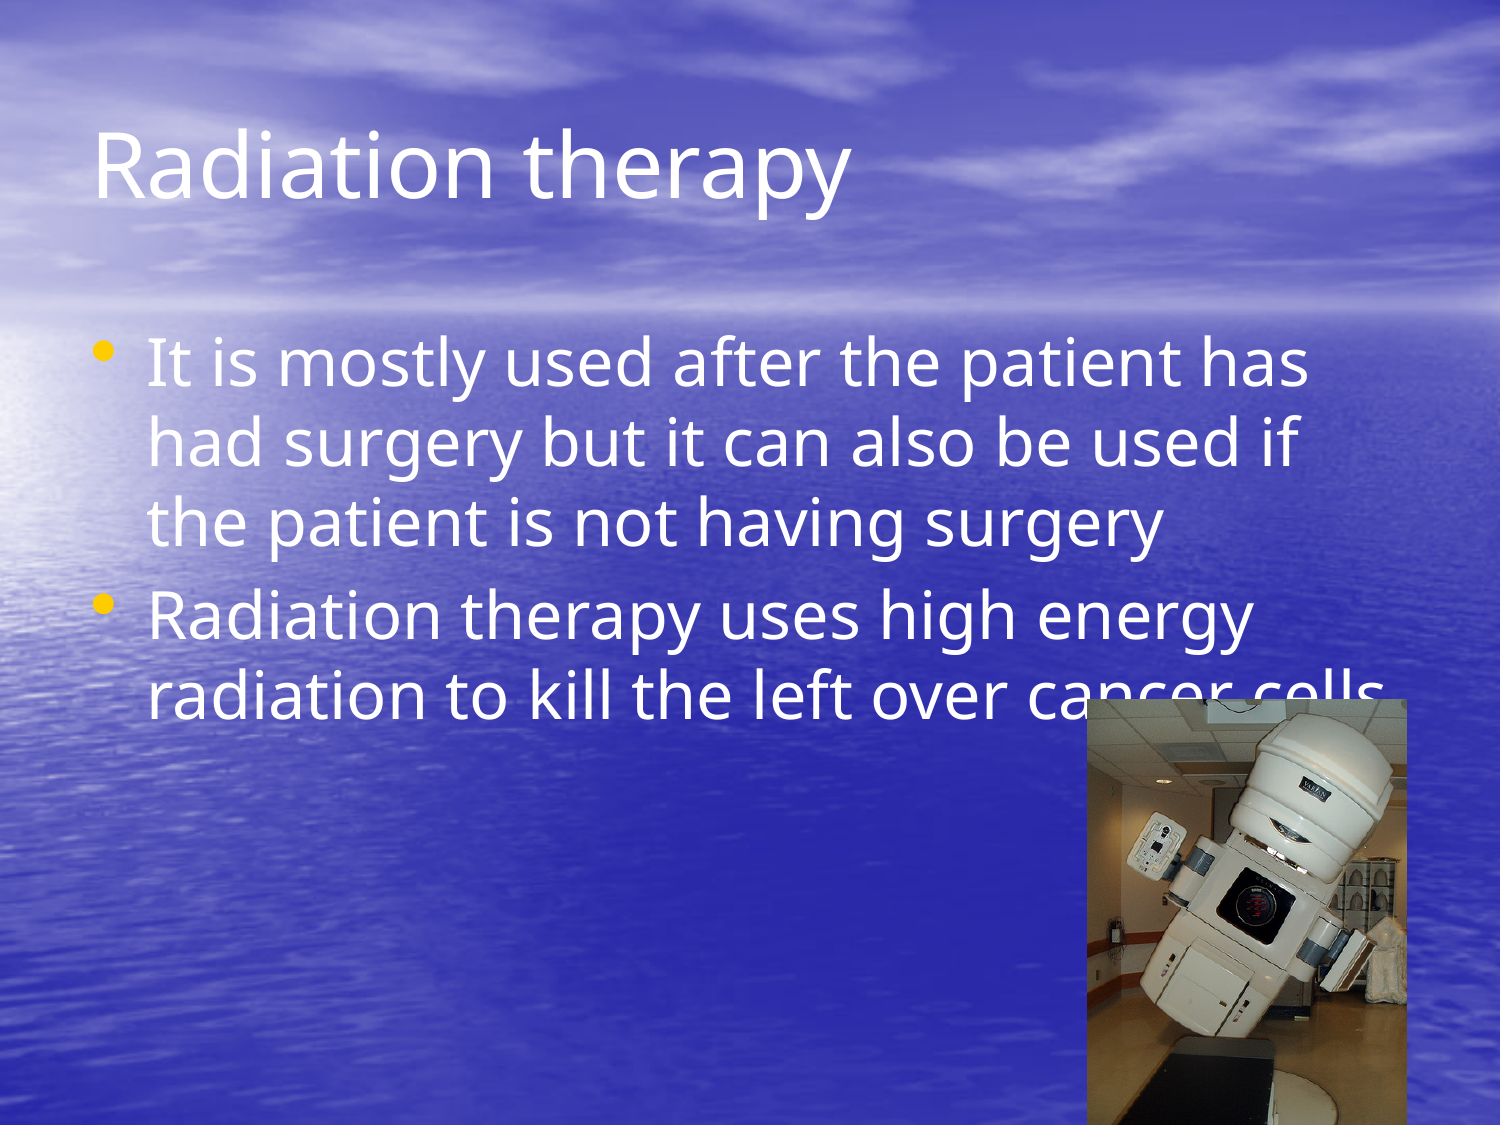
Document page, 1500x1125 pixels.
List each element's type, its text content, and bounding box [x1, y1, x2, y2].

list It is mostly used after the patient has had surgery but it can also be used if the patient is not having surgery Radiation therapy uses high energy radiation to kill the left over cancer cells [74, 312, 1426, 988]
picture [1087, 699, 1407, 1125]
title Radiation therapy [74, 47, 1426, 276]
